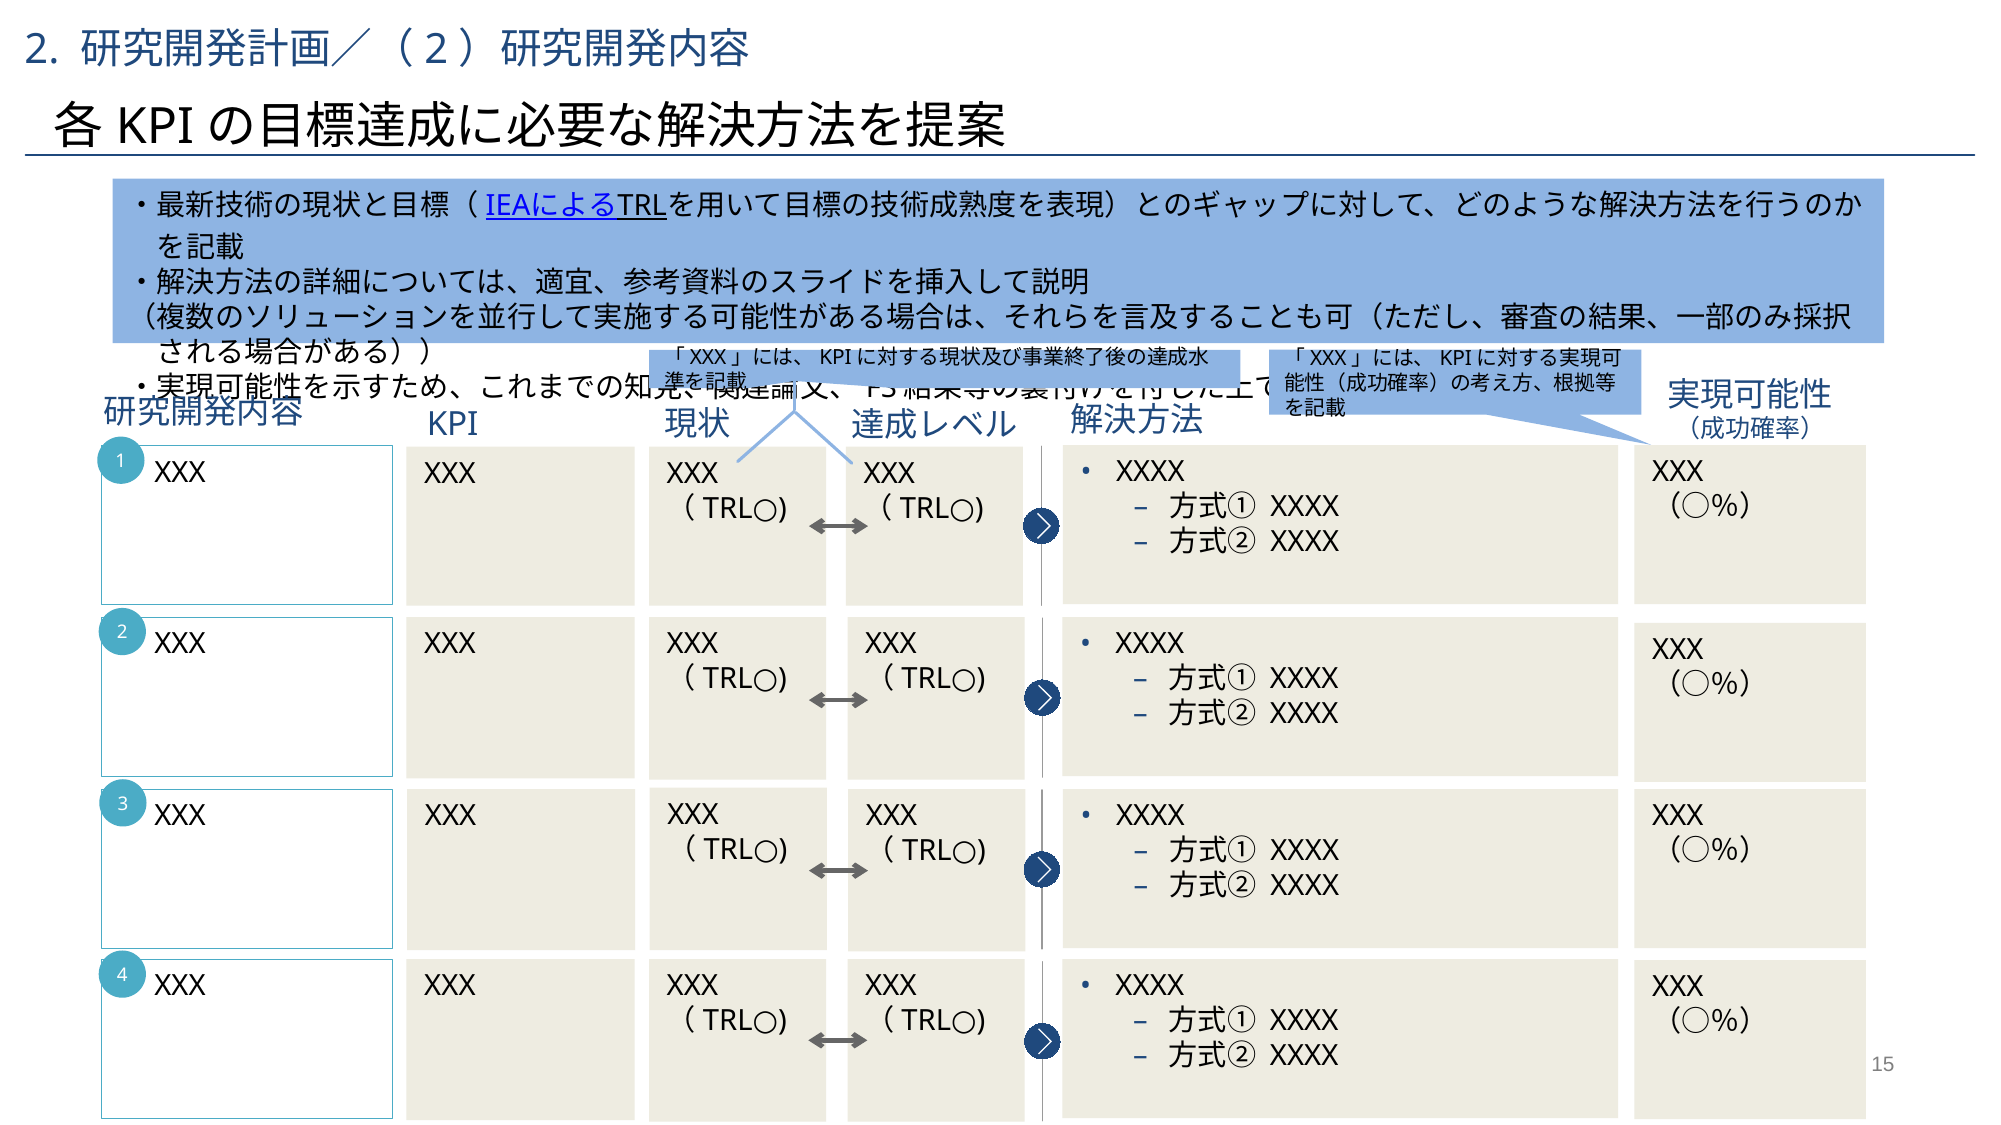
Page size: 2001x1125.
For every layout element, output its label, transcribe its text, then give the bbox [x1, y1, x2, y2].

text_box XXX （TRL○) [847, 617, 1025, 780]
text_box XXX （○％） [1634, 445, 1866, 605]
text_box XXX [101, 617, 393, 777]
text_box XXX （○％） [1634, 960, 1866, 1120]
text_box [1023, 789, 1060, 950]
text_box XXXX 方式① XXXX 方式② XXXX [1062, 617, 1619, 777]
text_box XXX [101, 959, 393, 1119]
text_box XXX （TRL○) [847, 959, 1025, 1122]
text_box 4 [97, 949, 147, 999]
text_box 2 [97, 607, 147, 657]
text_box XXX （○％） [1634, 622, 1866, 782]
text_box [1023, 464, 1060, 606]
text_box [648, 349, 1241, 464]
text_box XXX [406, 446, 635, 606]
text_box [1024, 961, 1061, 1121]
text_box ・最新技術の現状と目標（IEAによるTRLを用いて目標の技術成熟度を表現）とのギャップに対して、どのような解決方法を行うのかを記載 ・解決方法の詳細については、適宜、参考資料のスライドを挿入して説明 （複数のソリューションを並行して実施する可能性がある場合は、それらを言及することも可（ただし、審査の結果、一部のみ採択される場合がある）） ・実現可能性を示すため、これまでの知見、関連論文、FS結果等の裏付けを付した上で、想定成功確率を記載 [112, 178, 1885, 344]
text_box XXX [406, 617, 635, 779]
text_box XXX （TRL○) [649, 617, 827, 780]
text_box 各KPIの目標達成に必要な解決方法を提案 [53, 100, 1899, 154]
text_box XXX [406, 959, 635, 1121]
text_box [1024, 617, 1061, 778]
text_box XXX [101, 789, 393, 949]
text_box 「XXX」には、KPIに対する実現可能性（成功確率）の考え方、根拠等を記載 [1268, 348, 1653, 446]
text_box XXXX 方式① XXXX 方式② XXXX [1062, 445, 1619, 605]
text_box XXX （TRL○) [649, 787, 827, 951]
text_box XXX （TRL○) [845, 464, 1023, 606]
text_box XXX （TRL○) [649, 959, 827, 1122]
text_box XXX （TRL○) [649, 464, 827, 606]
text_box KPI [412, 394, 494, 446]
text_box 1 [96, 438, 146, 485]
text_box XXXX 方式① XXXX 方式② XXXX [1062, 789, 1619, 949]
text_box XXX （TRL○) [848, 789, 1026, 952]
text_box XXX [101, 445, 393, 605]
text_box 研究開発内容 [89, 382, 319, 438]
text_box XXXX 方式① XXXX 方式② XXXX [1062, 959, 1619, 1119]
text_box 3 [98, 778, 148, 828]
text_box 実現可能性 （成功確率） [1652, 365, 1849, 450]
text_box XXX [407, 789, 636, 951]
text_box XXX （○％） [1634, 789, 1866, 949]
text_box 2. 研究開発計画／（2）研究開発内容 [24, 28, 1818, 74]
